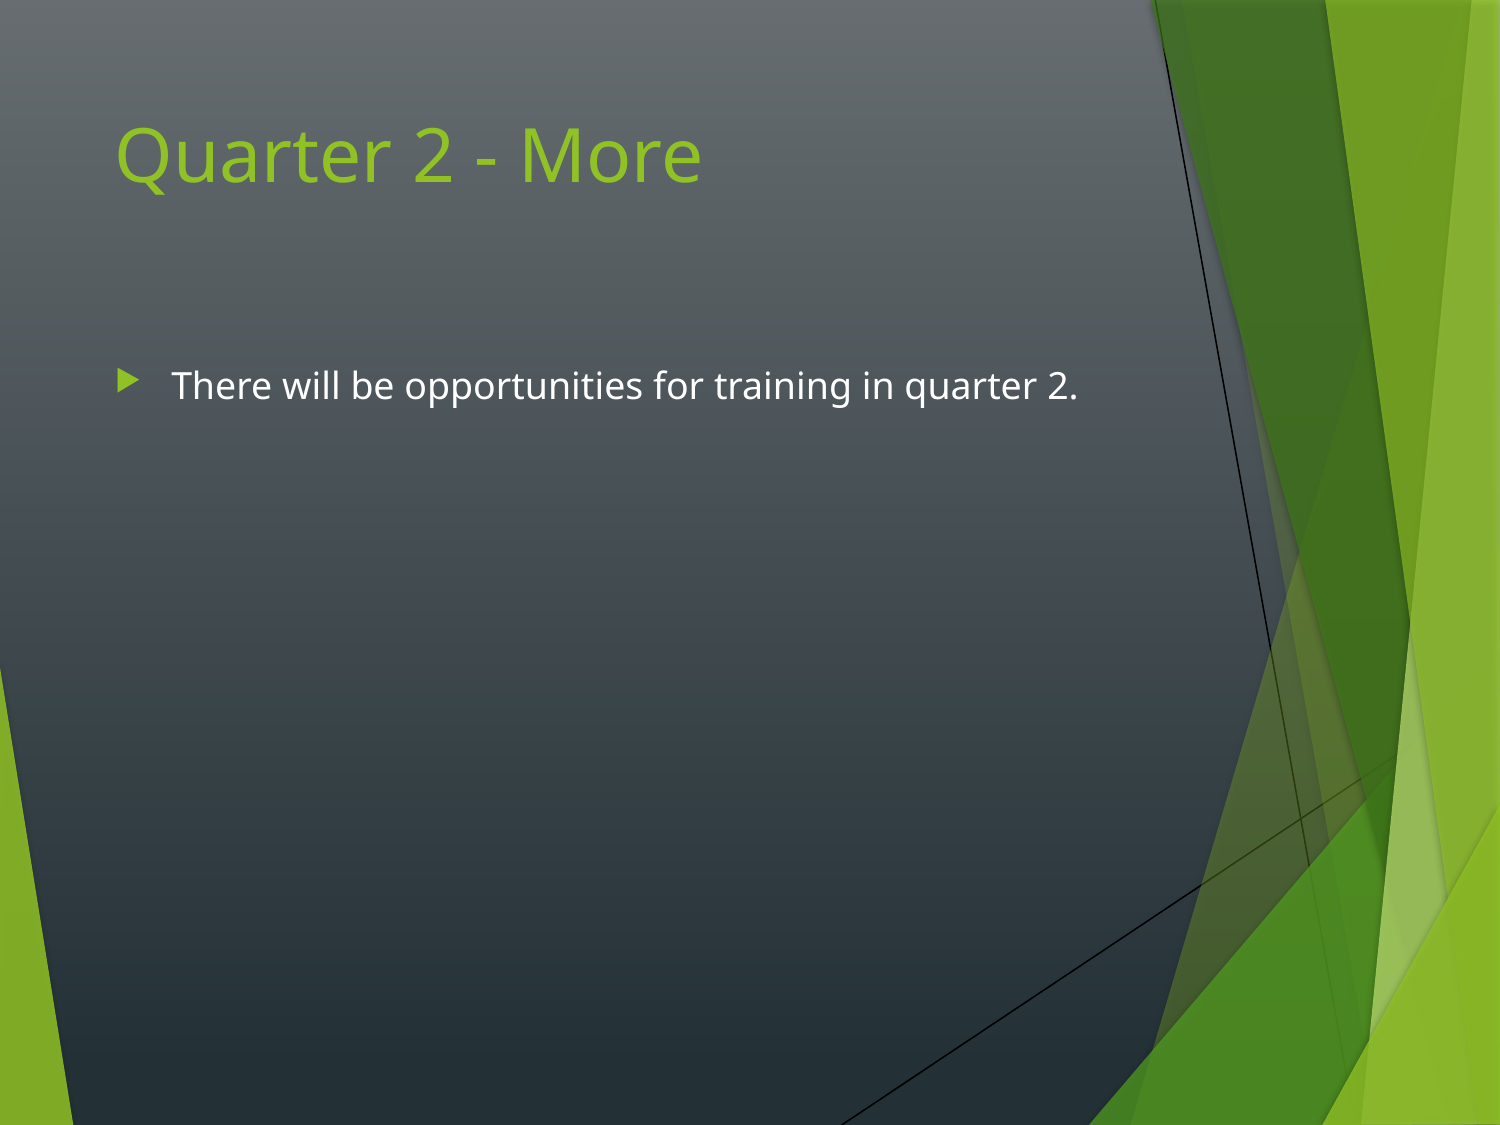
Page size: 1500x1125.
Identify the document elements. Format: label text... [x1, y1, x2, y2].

list There will be opportunities for training in quarter 2. [99, 354, 1142, 992]
title Quarter 2 - More [99, 99, 1142, 317]
